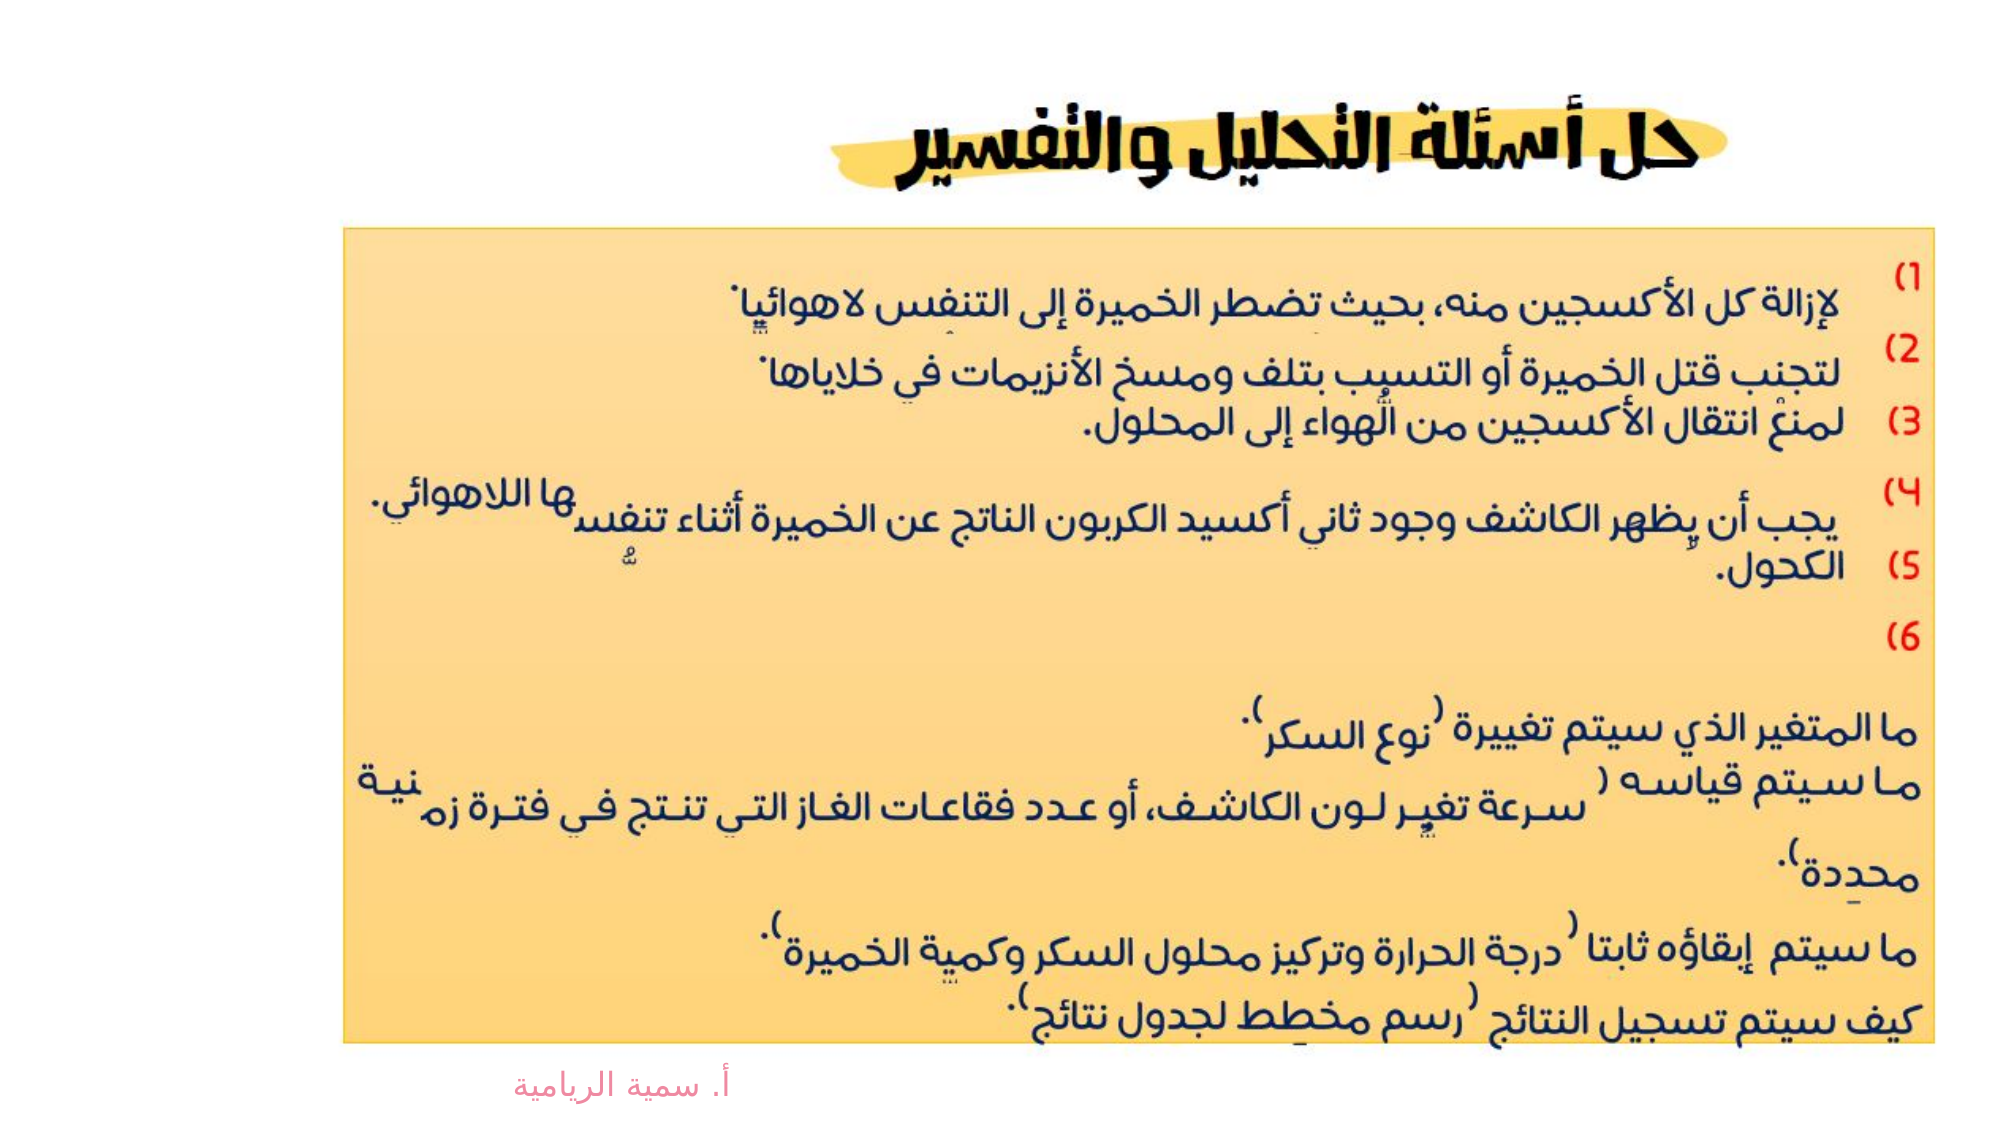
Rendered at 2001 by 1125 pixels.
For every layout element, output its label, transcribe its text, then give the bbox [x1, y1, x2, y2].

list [315, 68, 1970, 1066]
text_box أ. سمية الريامية [498, 1066, 844, 1111]
